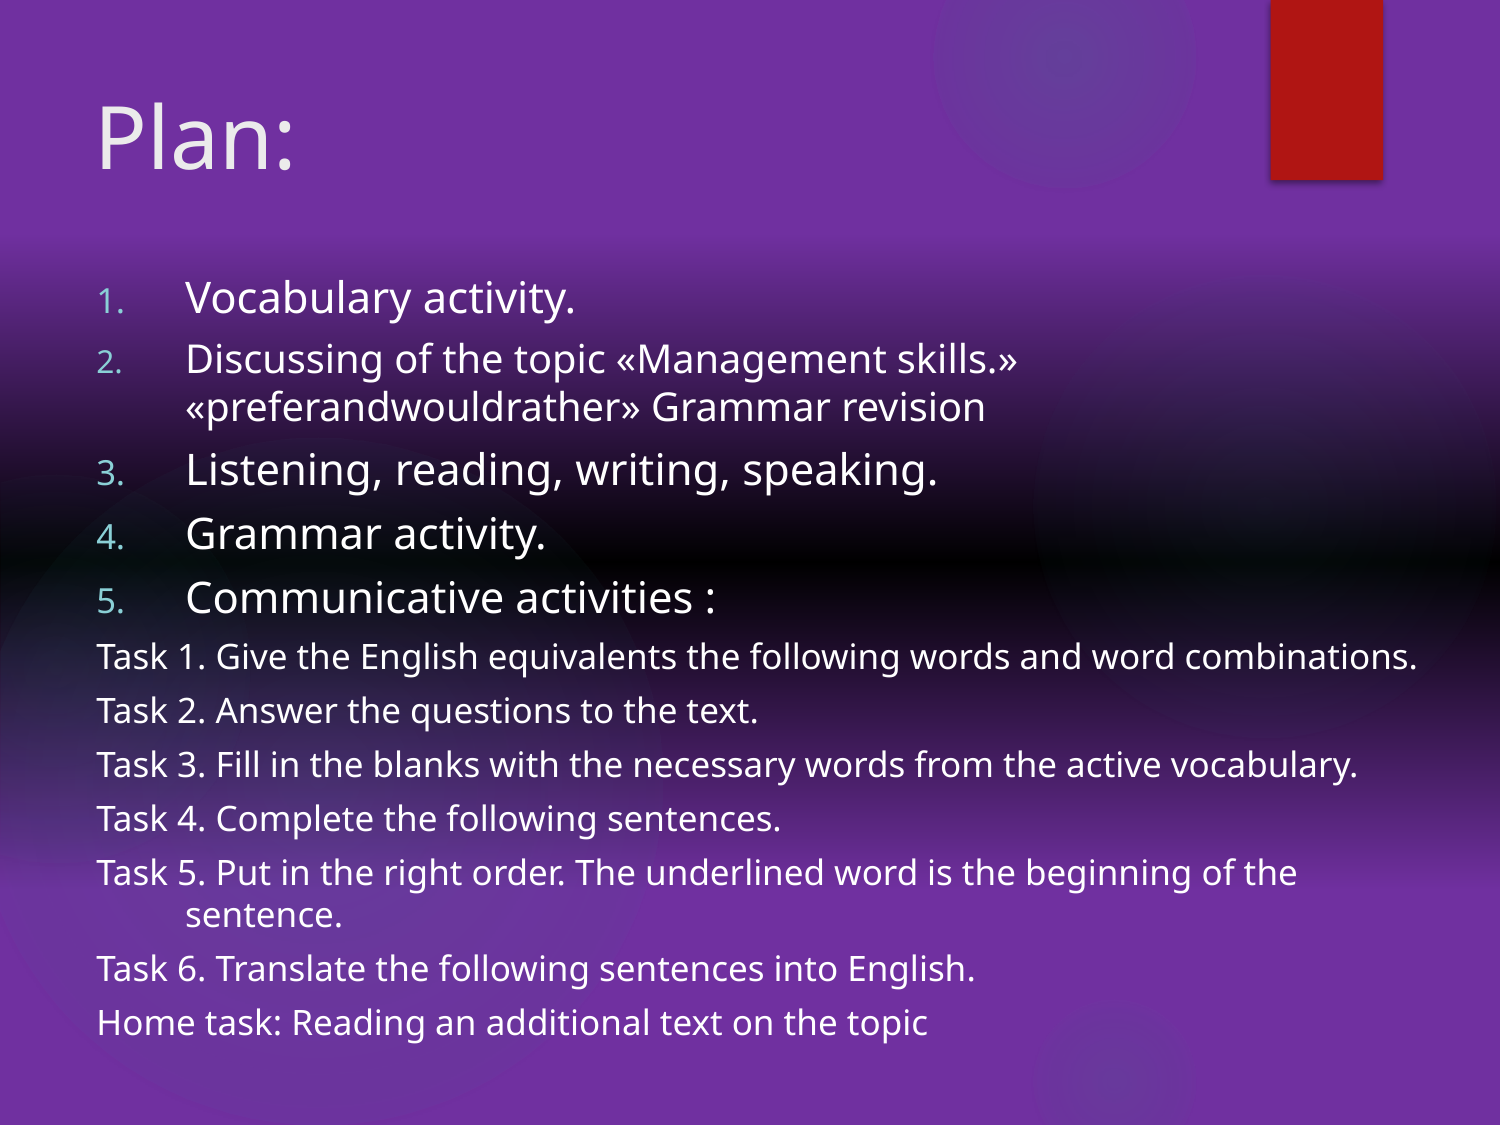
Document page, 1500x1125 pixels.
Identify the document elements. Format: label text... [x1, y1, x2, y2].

title Plan: [79, 74, 1237, 262]
list Vocabulary activity. Discussing of the topic «Management skills.» «preferandwouldrather» Grammar revision Listening, reading, writing, speaking. Grammar activity. Communicative activities : Task 1. Give the English equivalents the following words and word combinations. Task 2. Answer the questions to the text. Task 3. Fill in the blanks with the necessary words from the active vocabulary. Task 4. Complete the following sentences. Task 5. Put in the right order. The underlined word is the beginning of the sentence. Task 6. Translate the following sentences into English. Home task: Reading an additional text on the topic [75, 262, 1442, 1102]
